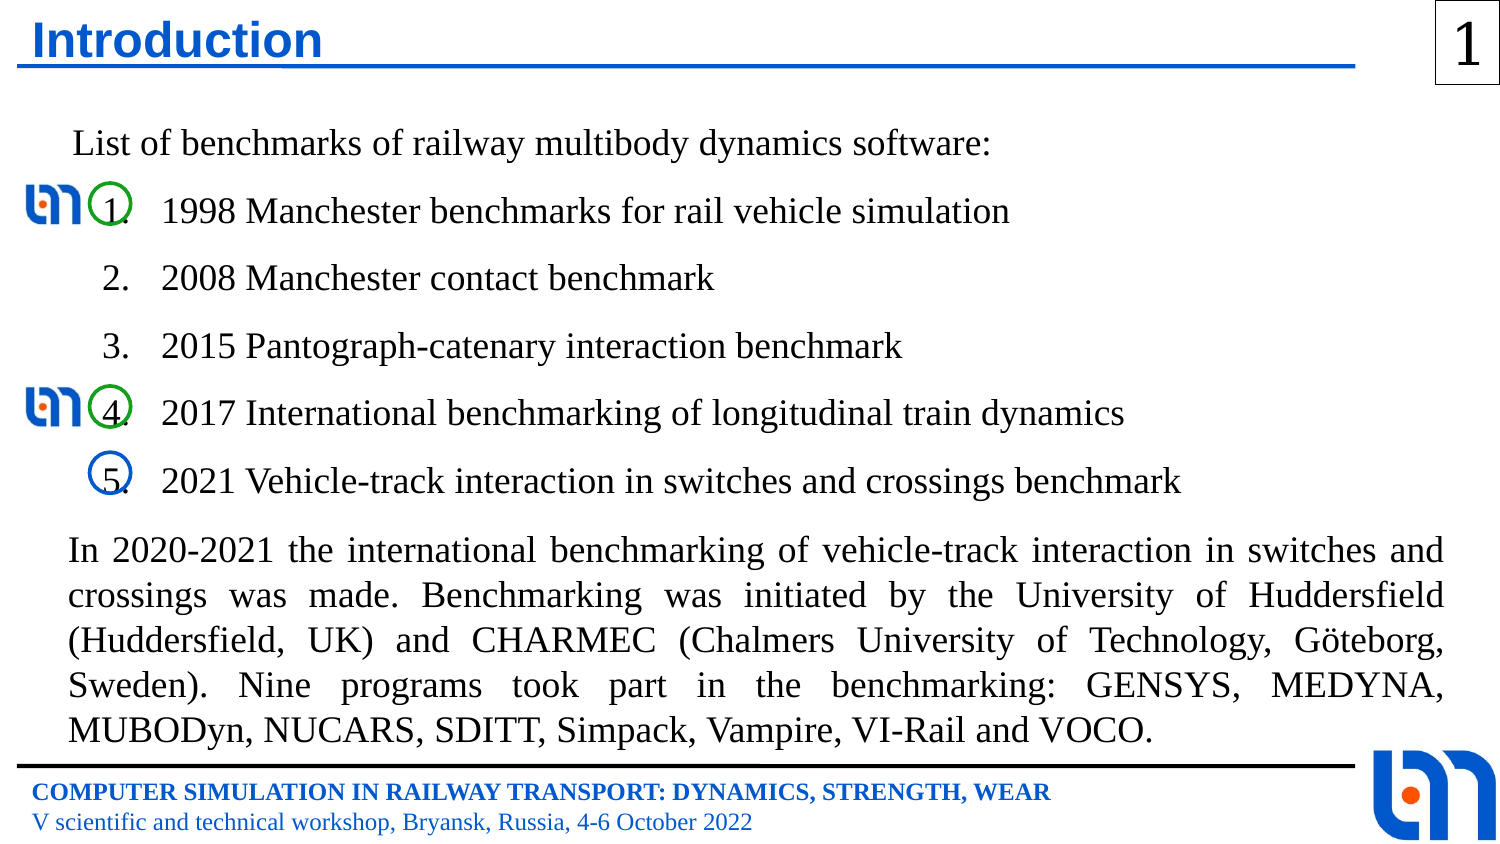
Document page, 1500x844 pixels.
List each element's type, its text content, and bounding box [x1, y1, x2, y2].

text_box 1 [1435, 0, 1500, 85]
text_box [87, 383, 133, 430]
picture [24, 181, 82, 226]
text_box In 2020-2021 the international benchmarking of vehicle-track interaction in switches and crossings was made. Benchmarking was initiated by the University of Huddersfield (Huddersfield, UK) and CHARMEC (Chalmers University of Technology, Göteborg, Sweden). Nine programs took part in the benchmarking: GENSYS, MEDYNA, MUBODyn, NUCARS, SDITT, Simpack, Vampire, VI-Rail and VOCO. [53, 517, 1461, 758]
picture [24, 384, 82, 429]
picture [1369, 744, 1500, 844]
text_box [87, 180, 133, 227]
text_box List of benchmarks of railway multibody dynamics software: 1998 Manchester benchmarks for rail vehicle simulation 2008 Manchester contact benchmark 2015 Pantograph-catenary interaction benchmark 2017 International benchmarking of longitudinal train dynamics 2021 Vehicle-track interaction in switches and crossings benchmark [57, 88, 1198, 509]
text_box Introduction [17, 0, 1385, 64]
text_box [87, 450, 133, 496]
